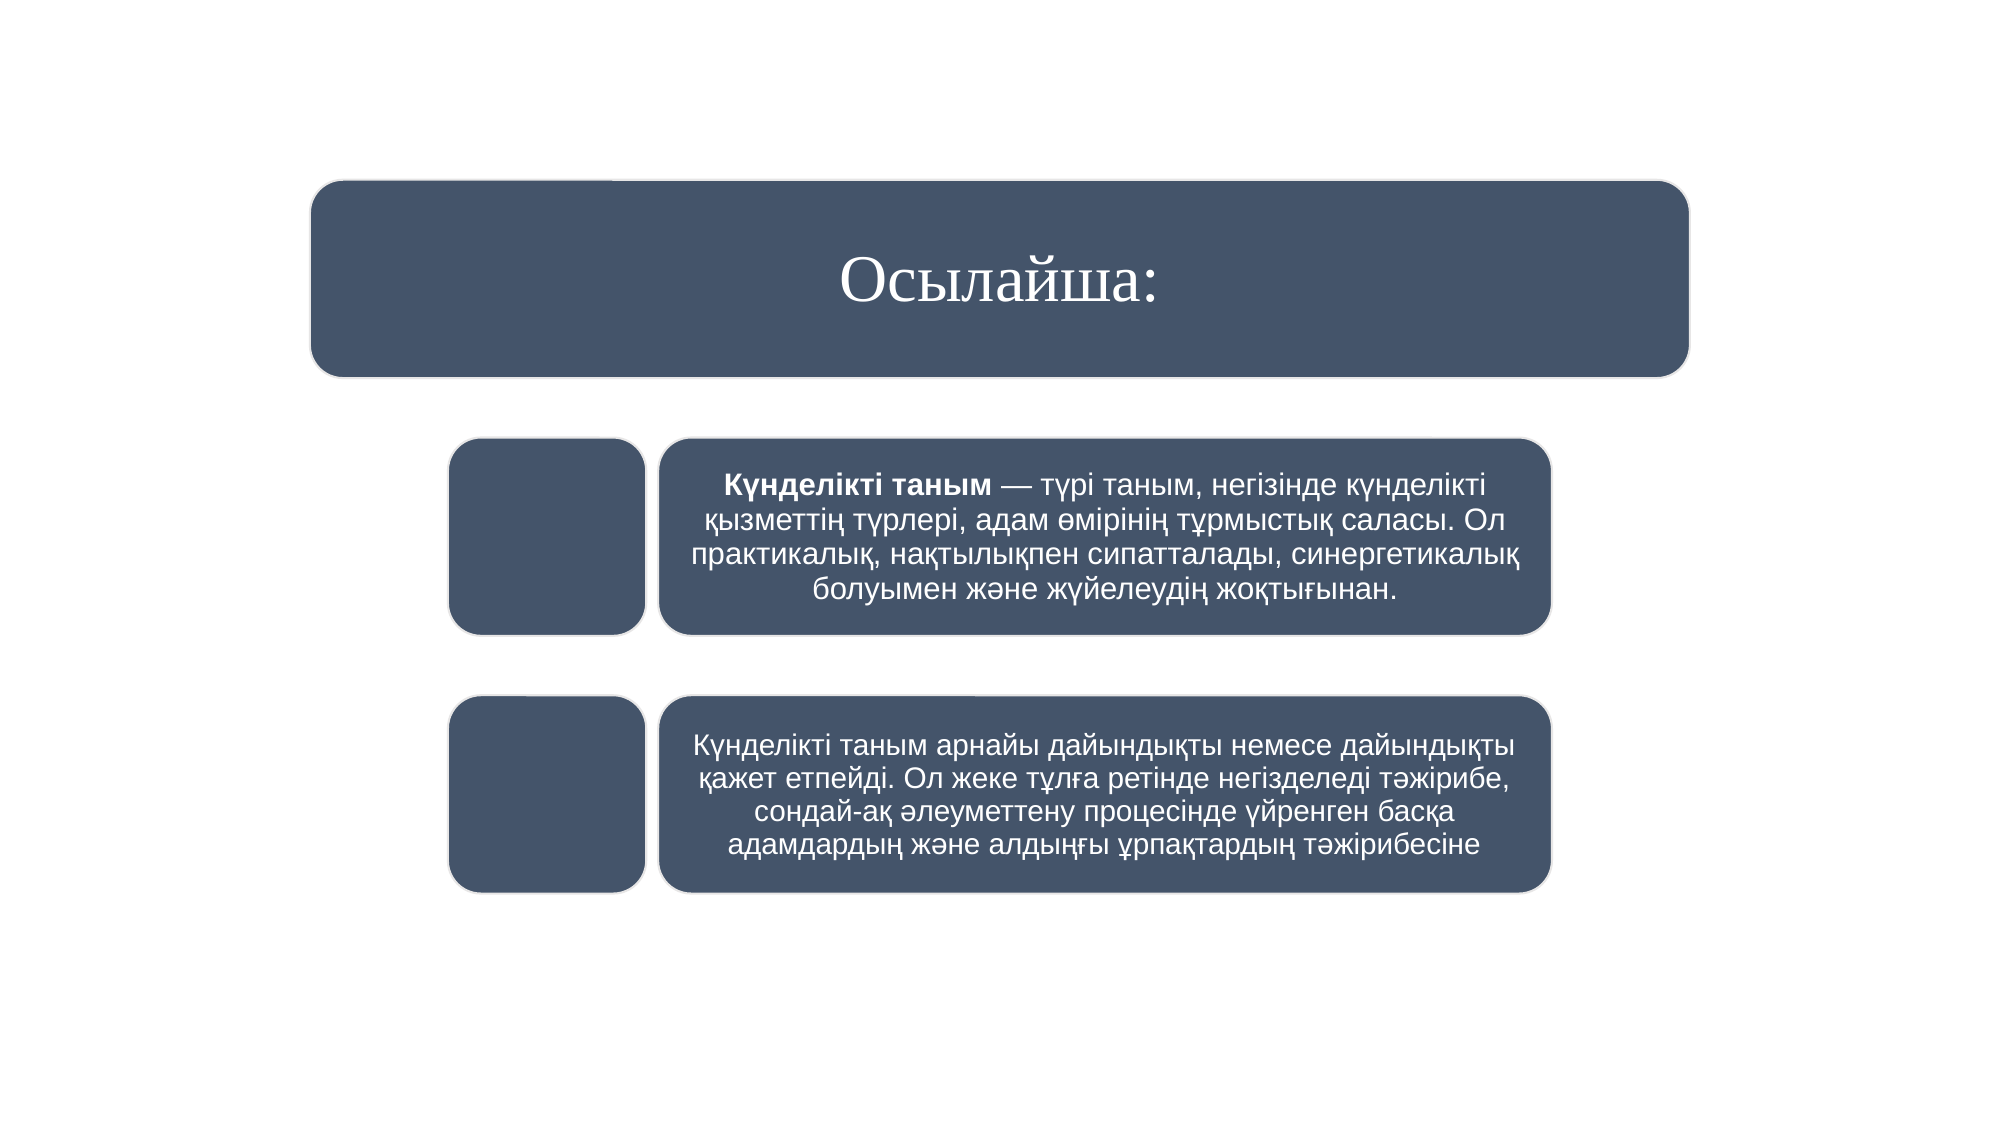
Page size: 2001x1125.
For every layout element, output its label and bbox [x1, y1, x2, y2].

list [137, 179, 1863, 894]
